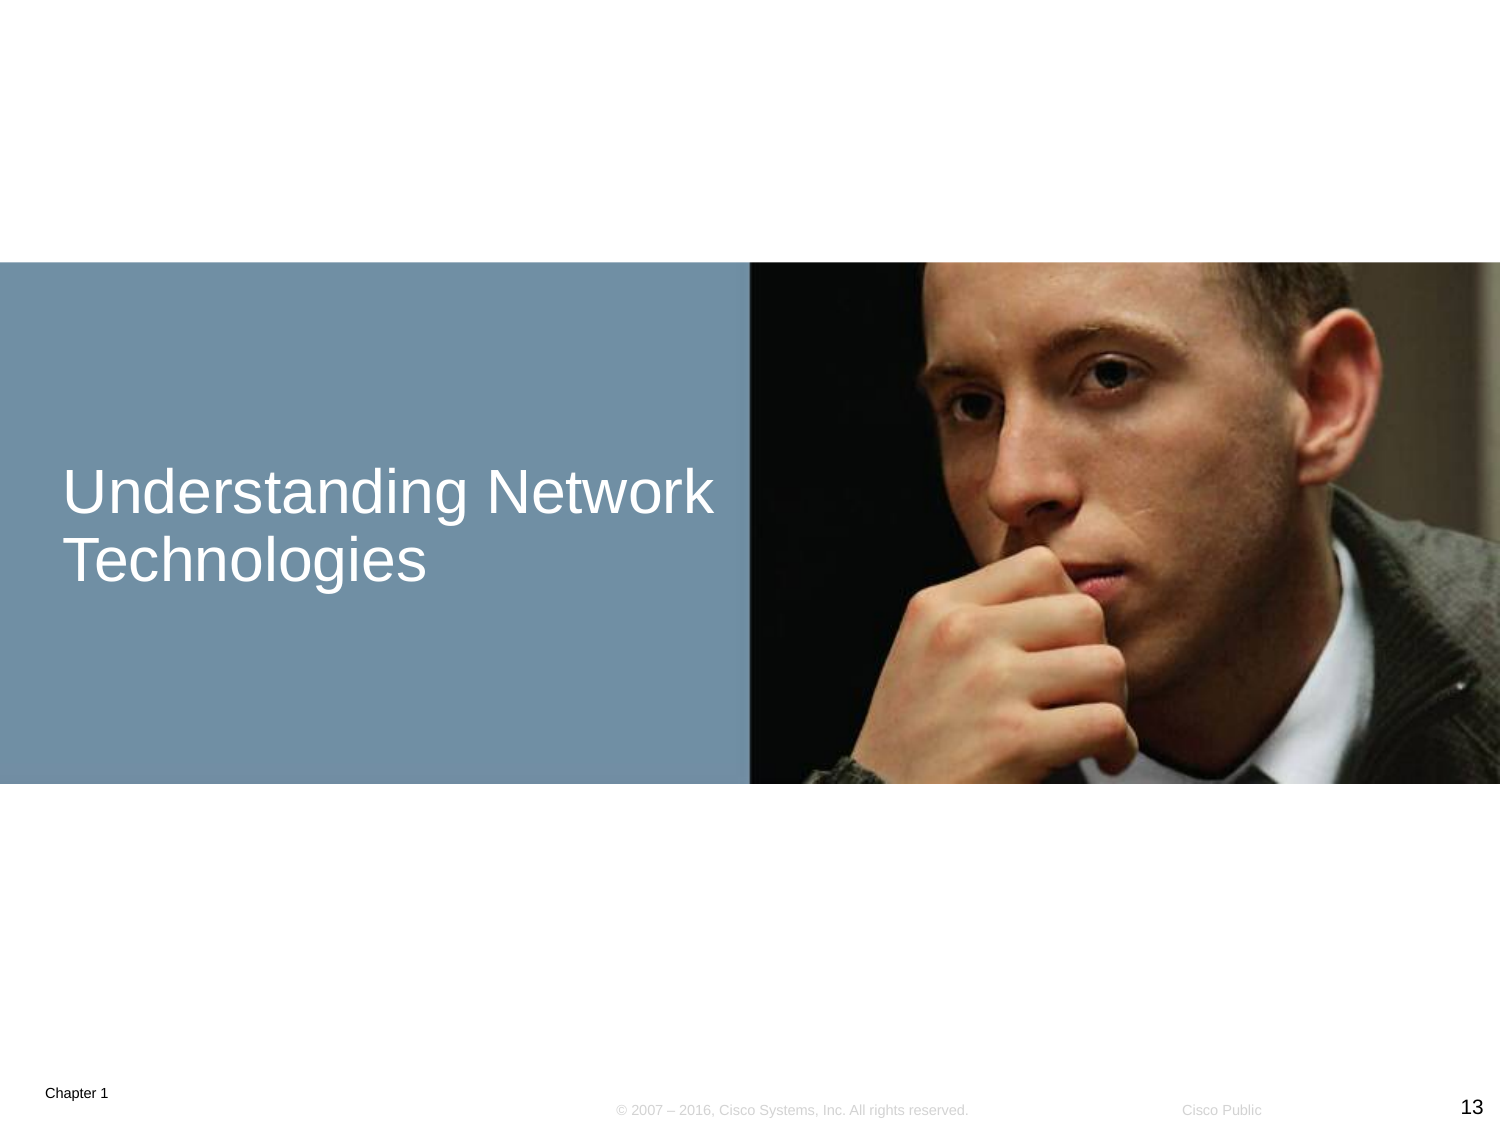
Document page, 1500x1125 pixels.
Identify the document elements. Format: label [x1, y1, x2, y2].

text_box [0, 0, 1500, 261]
picture [0, 262, 1500, 784]
